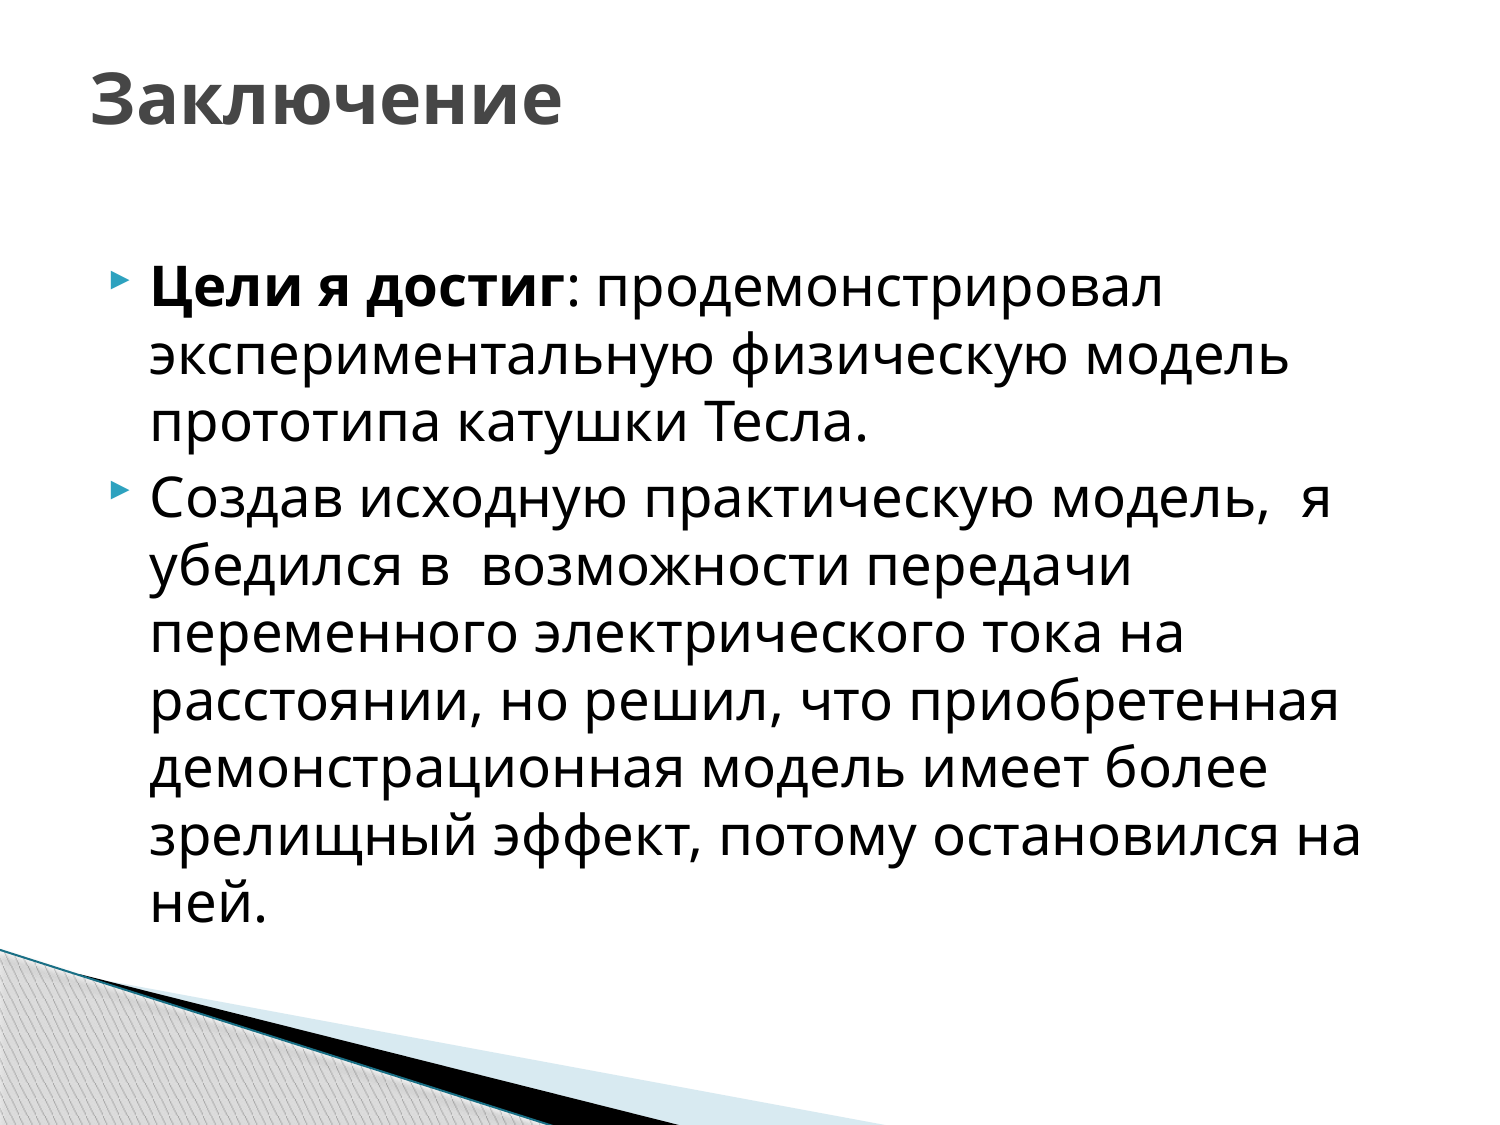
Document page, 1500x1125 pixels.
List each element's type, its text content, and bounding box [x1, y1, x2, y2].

title Заключение [75, 45, 1425, 233]
list Цели я достиг: продемонстрировал экспериментальную физическую модель прототипа катушки Тесла. Создав исходную практическую модель, я убедился в возможности передачи переменного электрического тока на расстоянии, но решил, что приобретенная демонстрационная модель имеет более зрелищный эффект, потому остановился на ней. [75, 243, 1425, 986]
